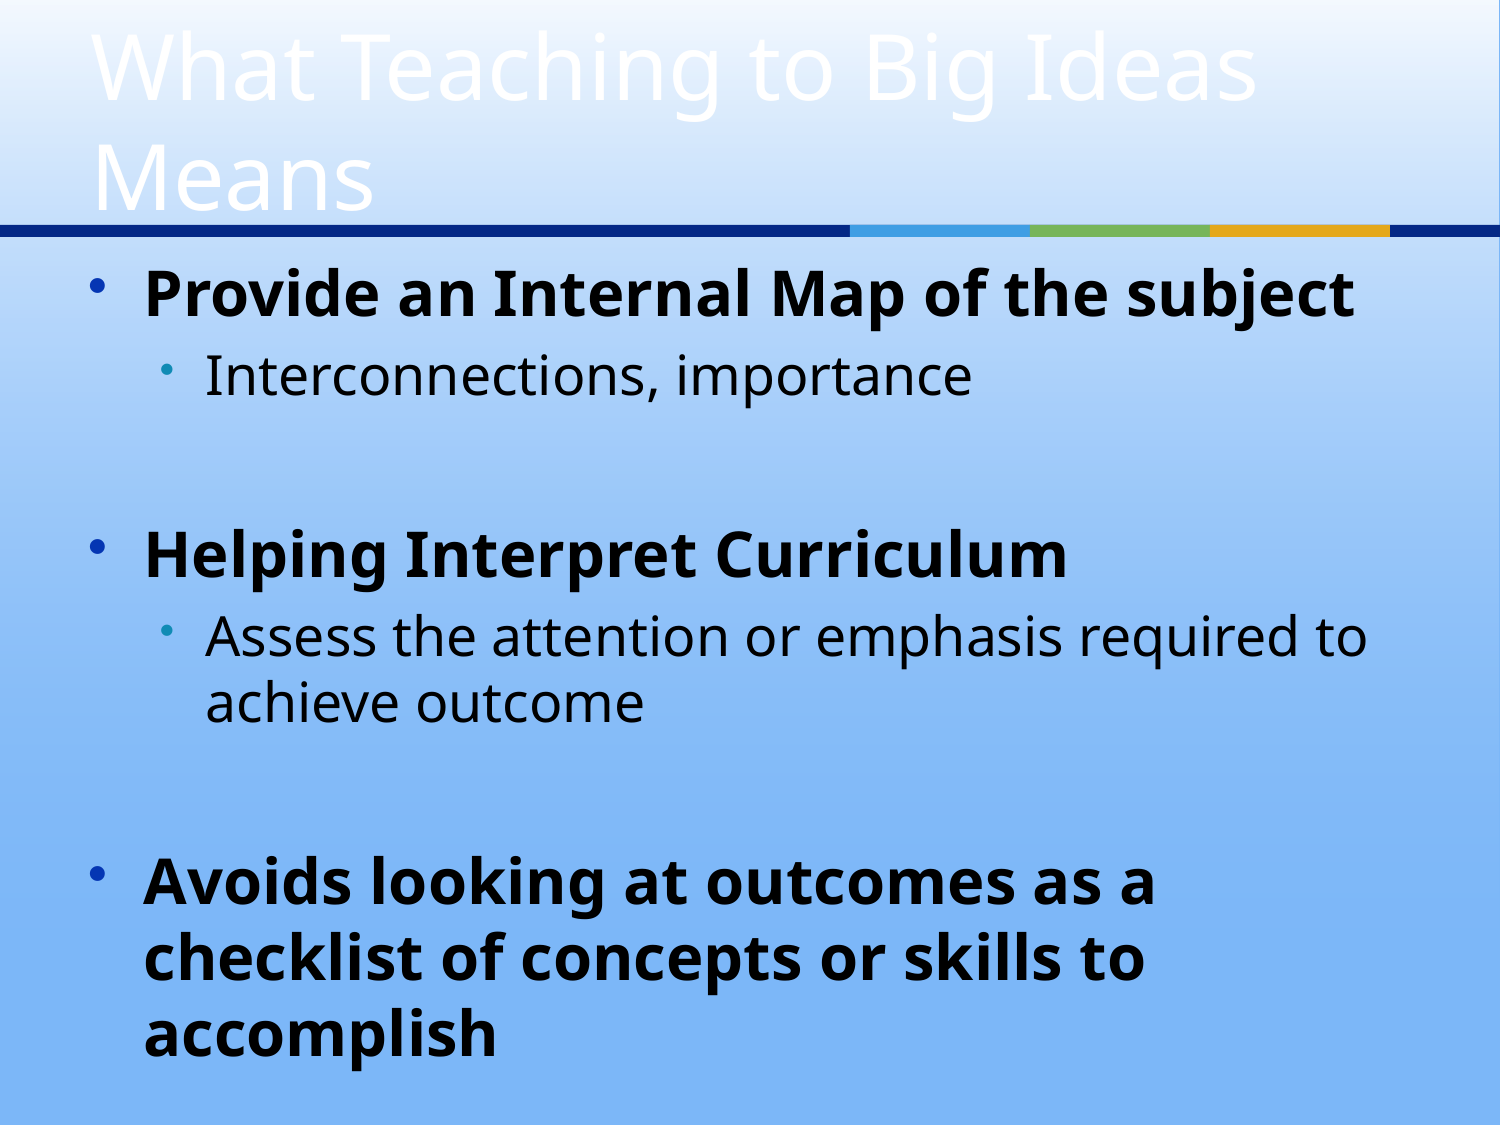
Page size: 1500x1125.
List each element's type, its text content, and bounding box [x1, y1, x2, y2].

title What Teaching to Big Ideas Means [75, 24, 1425, 213]
list Provide an Internal Map of the subject Interconnections, importance Helping Interpret Curriculum Assess the attention or emphasis required to achieve outcome Avoids looking at outcomes as a checklist of concepts or skills to accomplish [75, 246, 1425, 1088]
